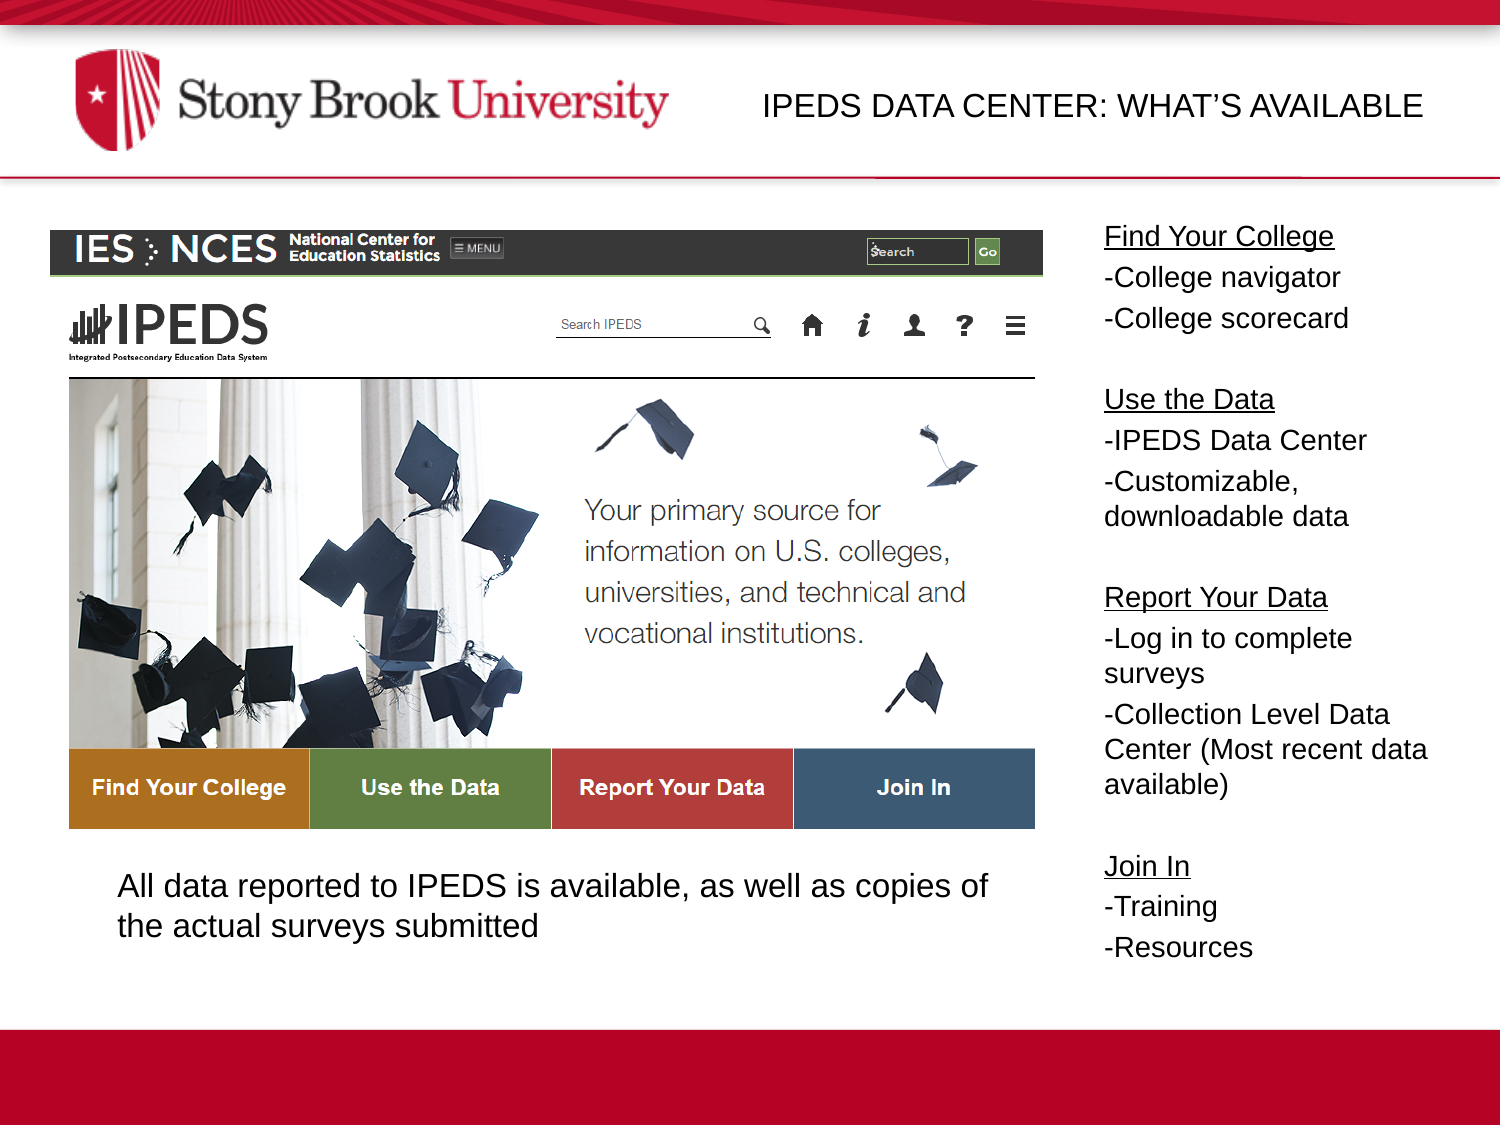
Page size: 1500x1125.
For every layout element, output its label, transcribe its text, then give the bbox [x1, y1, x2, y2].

picture [49, 229, 1043, 857]
picture [0, 0, 1500, 25]
list IPEDS Data Center: What’s Available [757, 76, 1425, 139]
text_box Find Your College -College navigator -College scorecard Use the Data -IPEDS Data Center -Customizable, downloadable data Report Your Data -Log in to complete surveys -Collection Level Data Center (Most recent data available) Join In -Training -Resources [1066, 217, 1446, 989]
text_box All data reported to IPEDS is available, as well as copies of the actual surveys submitted [64, 865, 1032, 952]
